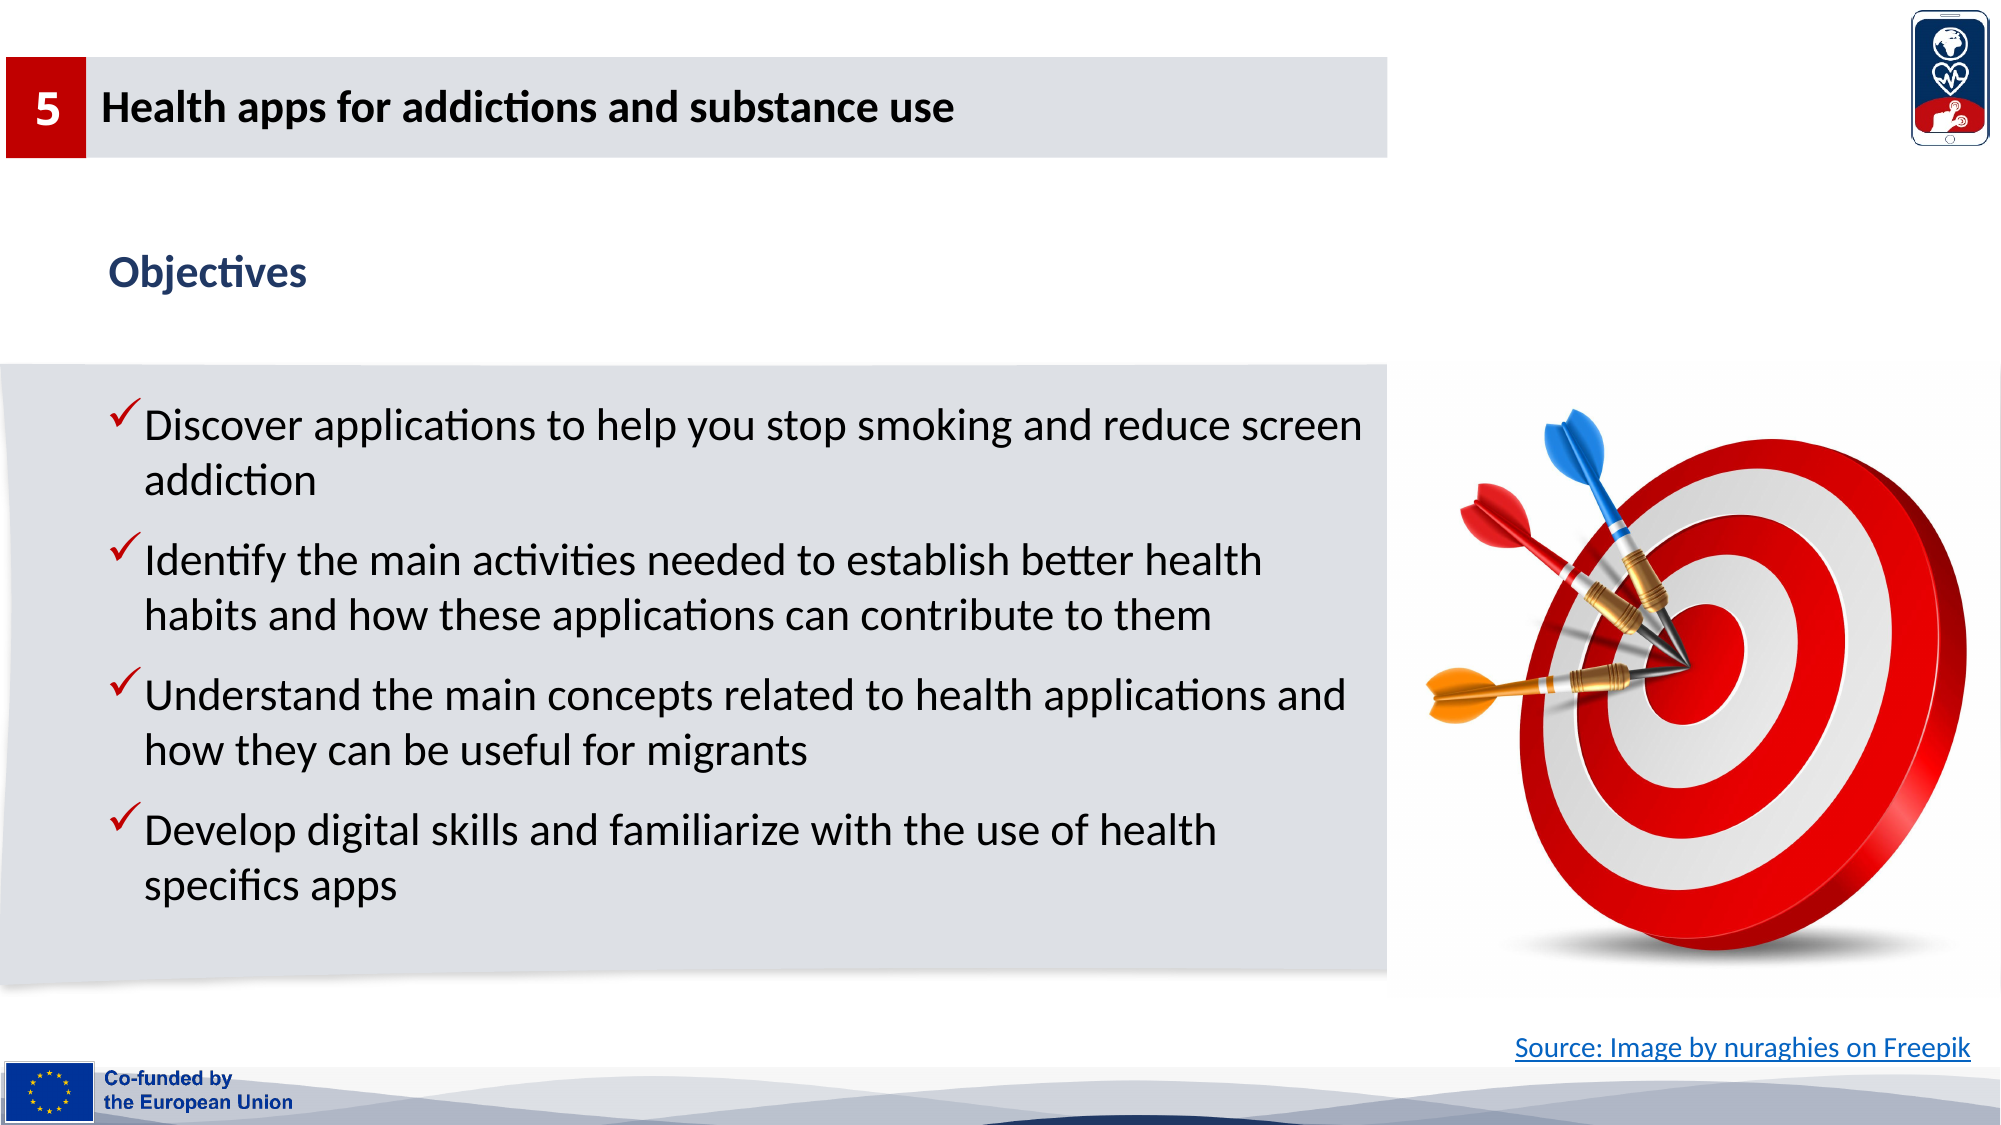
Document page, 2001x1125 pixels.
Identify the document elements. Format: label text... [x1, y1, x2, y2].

picture [1911, 10, 1990, 146]
text_box Health apps for addictions and substance use [86, 57, 1388, 158]
text_box Source: Image by nuraghies on Freepik [1500, 1021, 2000, 1072]
text_box [5, 56, 87, 159]
list Discover applications to help you stop smoking and reduce screen addiction Identify the main activities needed to establish better health habits and how these applications can contribute to them Understand the main concepts related to health applications and how they can be useful for migrants Develop digital skills and familiarize with the use of health specifics apps [91, 387, 1387, 986]
text_box 5 [20, 71, 89, 142]
picture [0, 1058, 2001, 1125]
picture [1387, 361, 2000, 998]
title Objectives [93, 221, 1819, 324]
